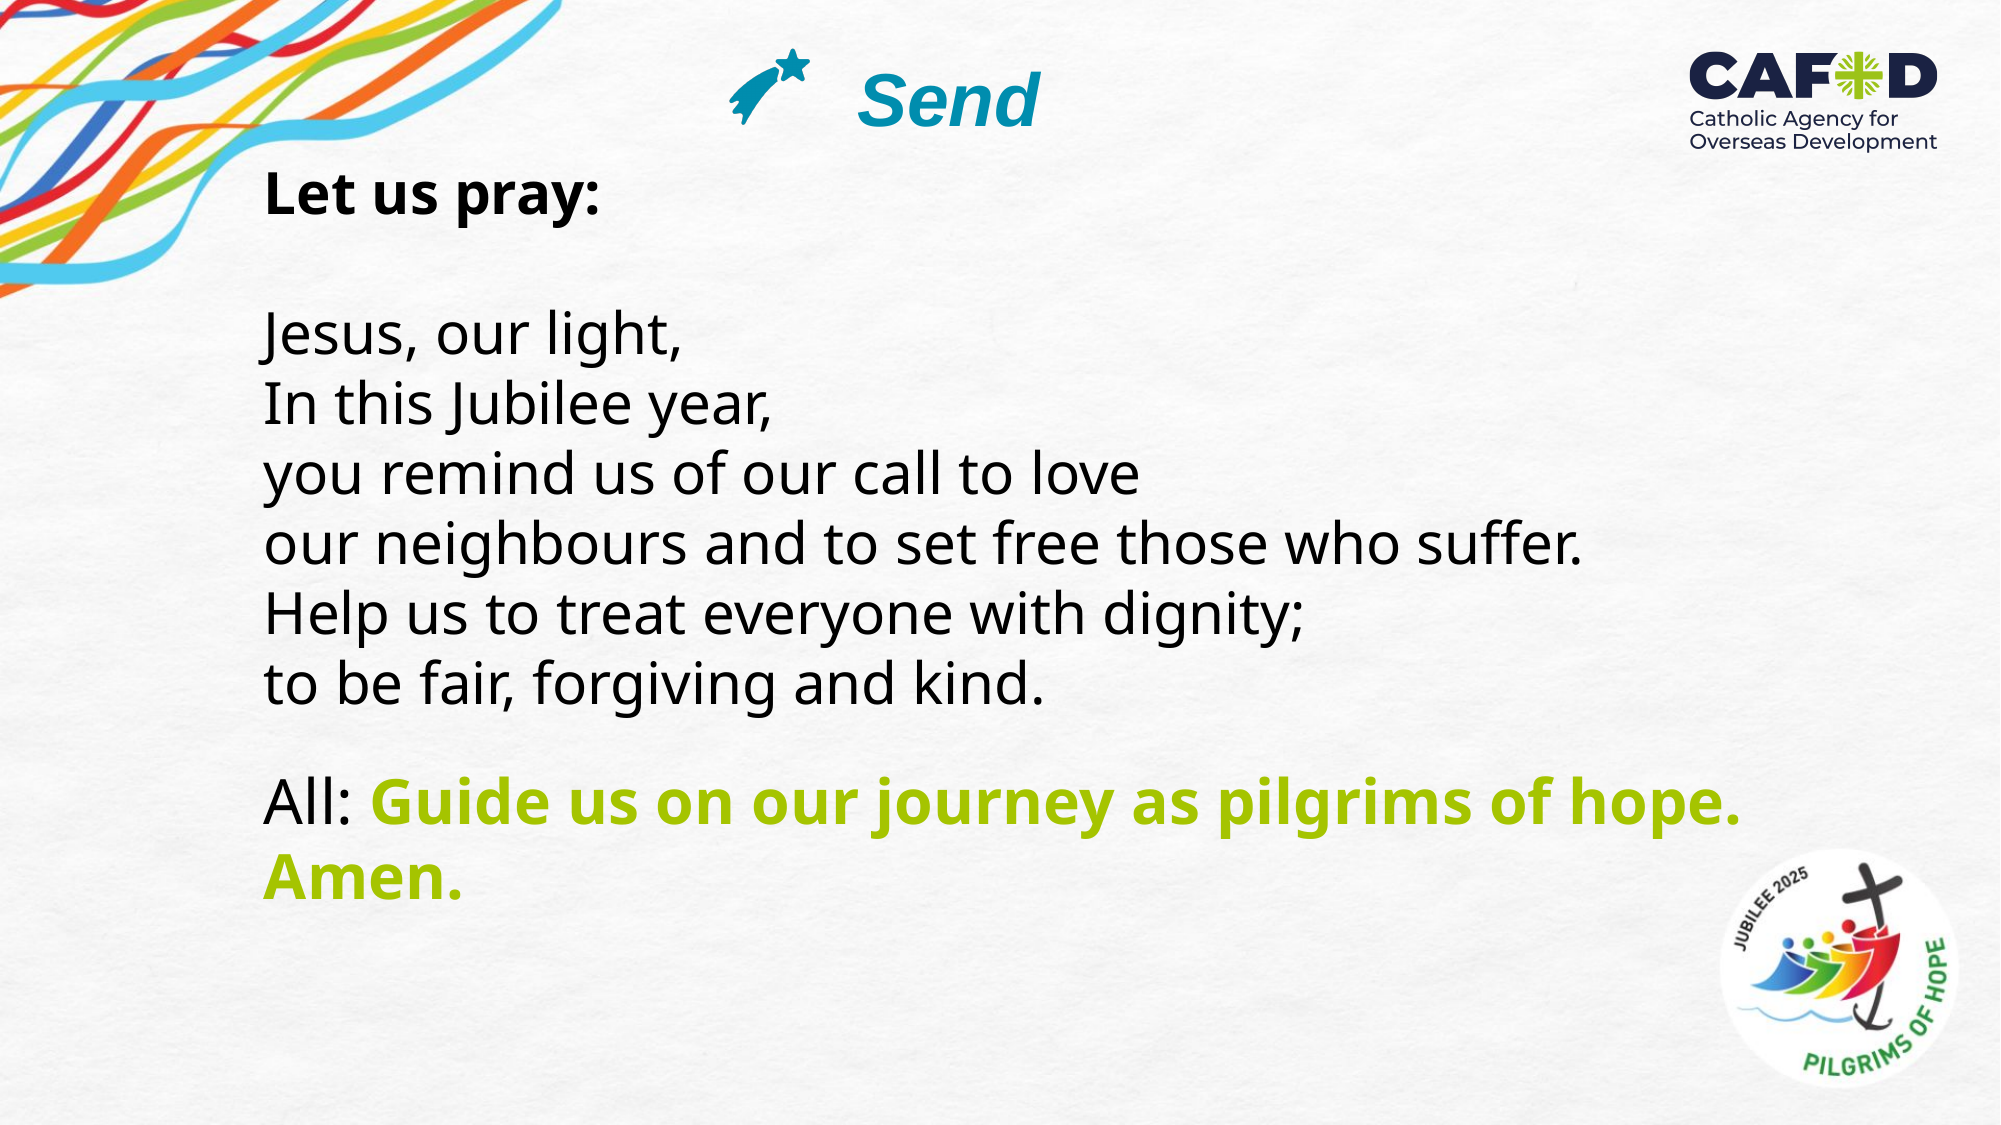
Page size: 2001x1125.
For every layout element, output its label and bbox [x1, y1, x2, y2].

list [0, 0, 2000, 1125]
picture [724, 42, 816, 130]
picture [1650, 34, 1977, 170]
